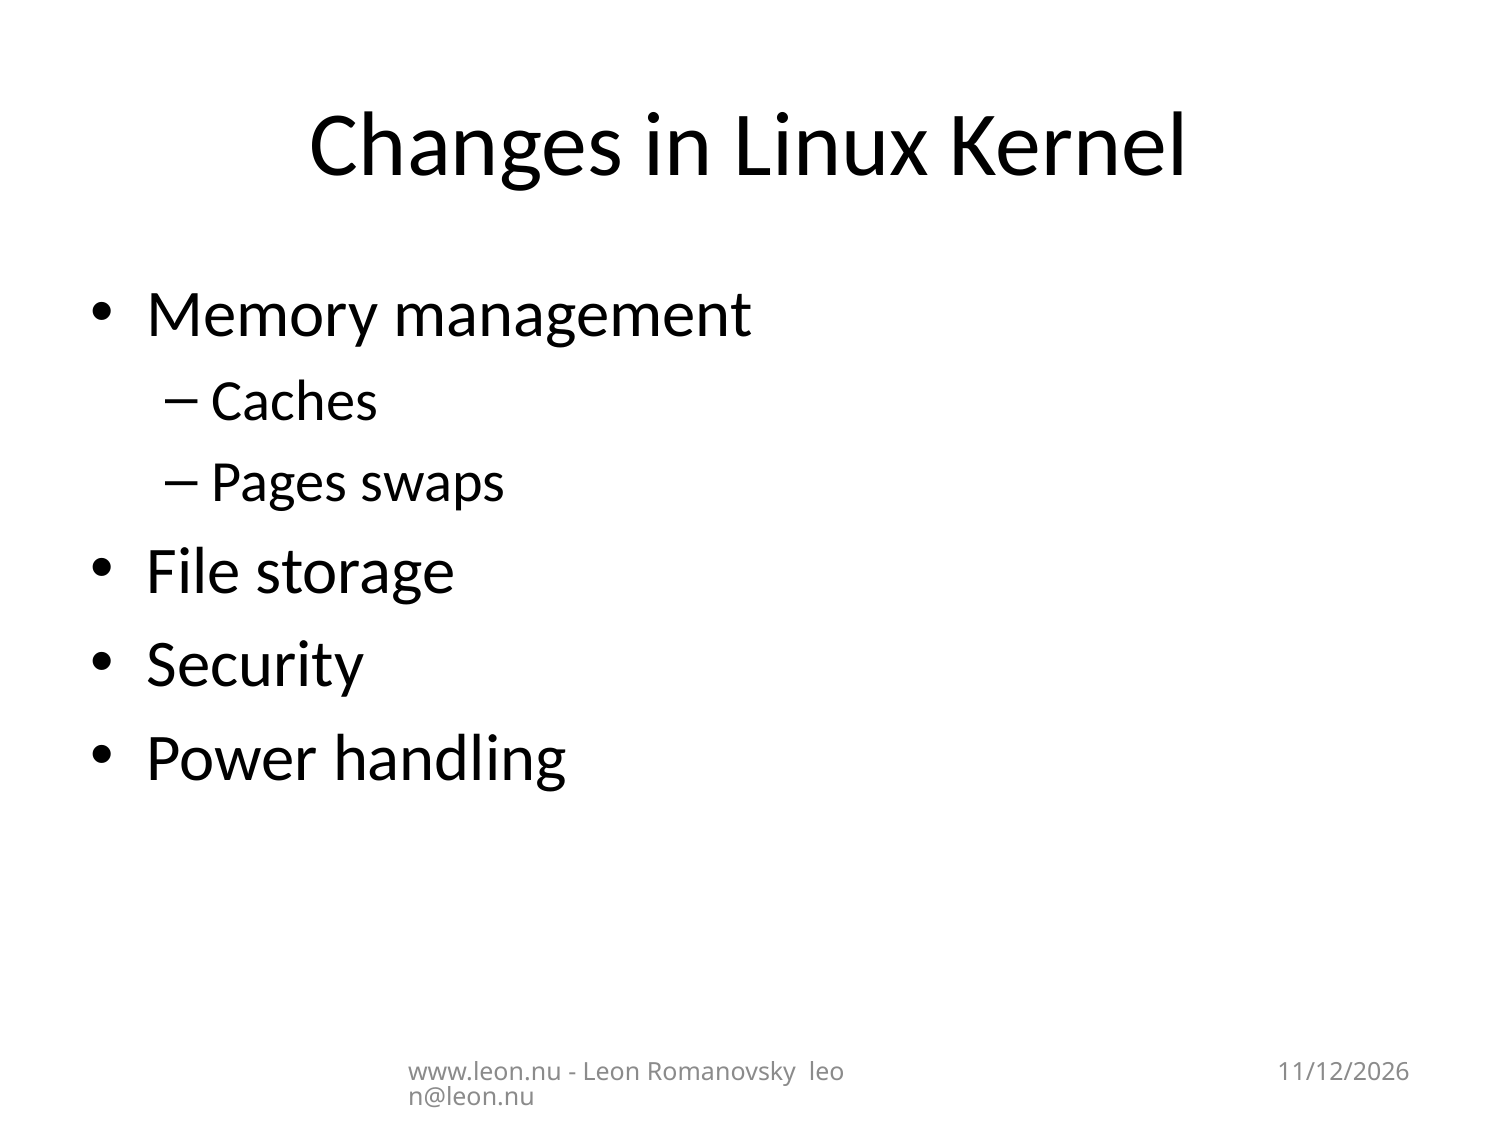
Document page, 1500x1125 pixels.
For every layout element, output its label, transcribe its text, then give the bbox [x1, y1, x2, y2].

list Memory management Caches Pages swaps File storage Security Power handling [75, 262, 1425, 1005]
title Changes in Linux Kernel [75, 45, 1425, 233]
footer www.leon.nu - Leon Romanovsky leon@leon.nu [512, 1042, 988, 1103]
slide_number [1074, 1042, 1425, 1103]
